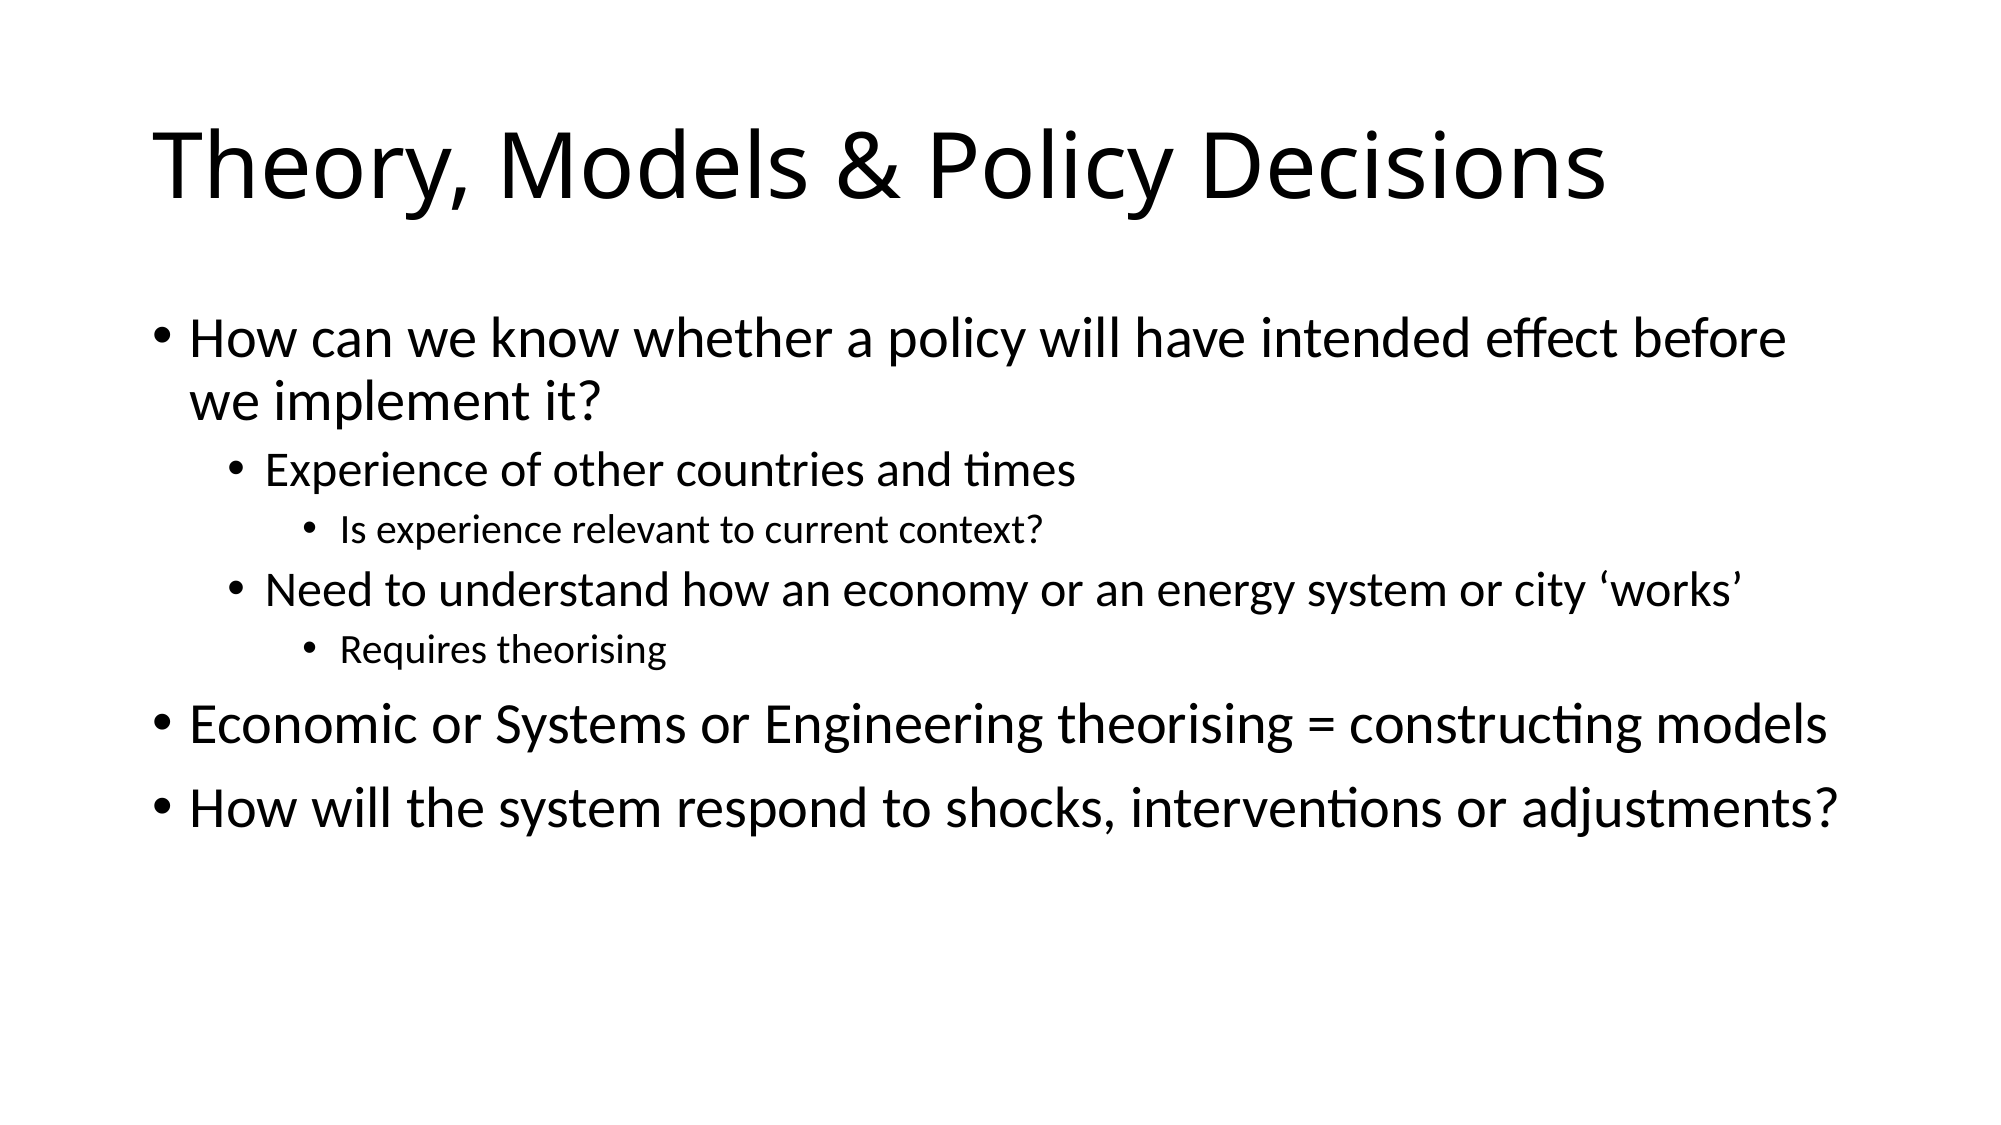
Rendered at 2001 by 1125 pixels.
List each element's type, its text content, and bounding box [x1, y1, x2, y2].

list How can we know whether a policy will have intended effect before we implement it? Experience of other countries and times Is experience relevant to current context? Need to understand how an economy or an energy system or city ‘works’ Requires theorising Economic or Systems or Engineering theorising = constructing models How will the system respond to shocks, interventions or adjustments? [137, 299, 1863, 1014]
title Theory, Models & Policy Decisions [137, 59, 1863, 278]
